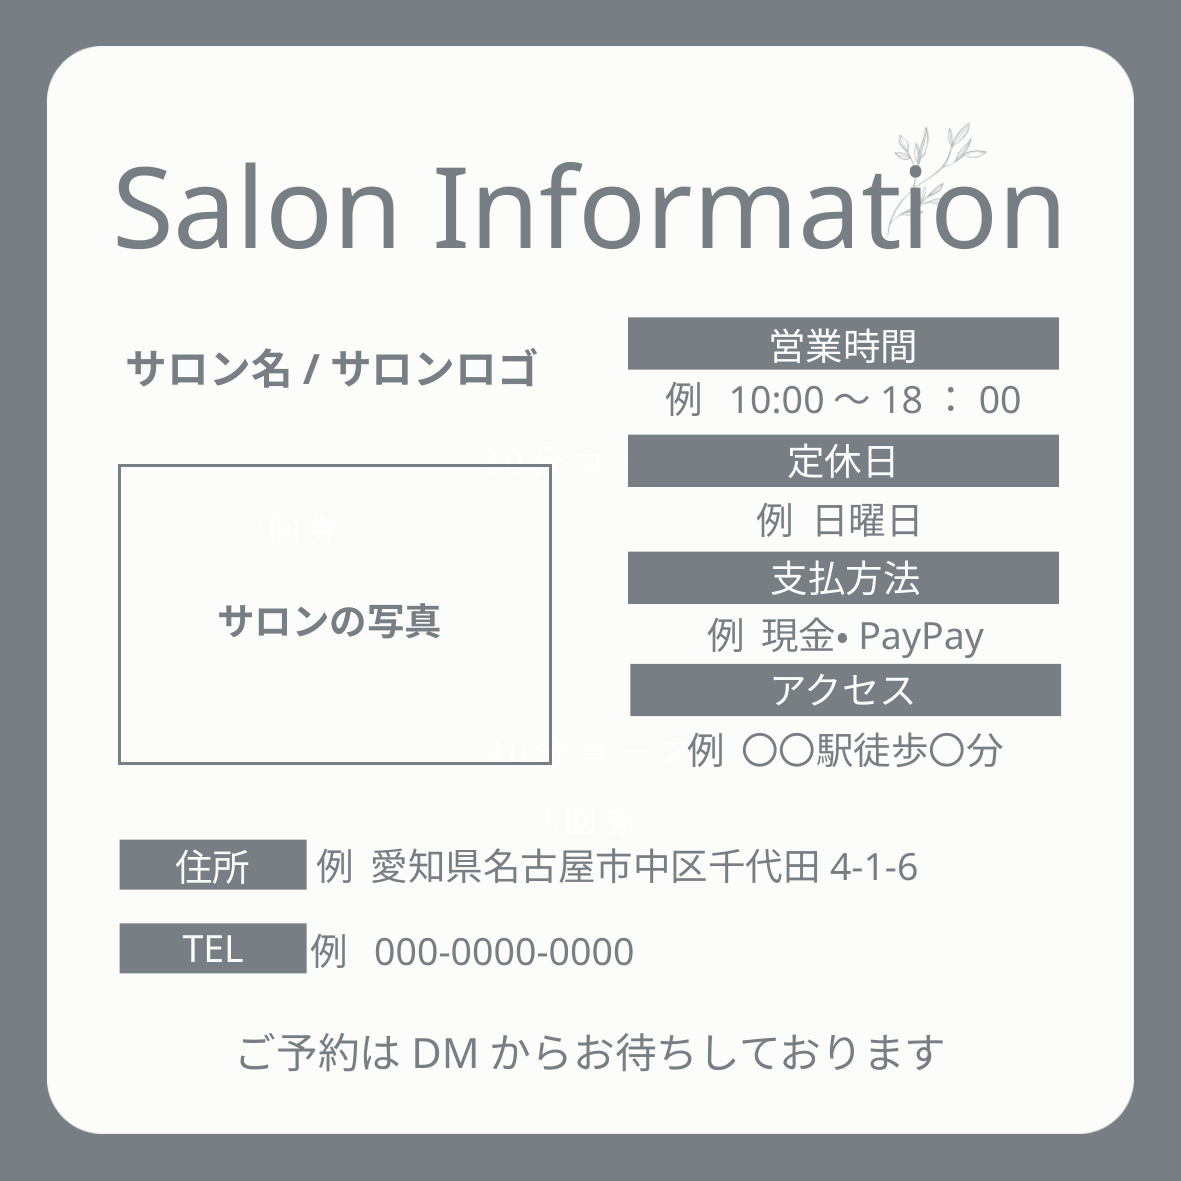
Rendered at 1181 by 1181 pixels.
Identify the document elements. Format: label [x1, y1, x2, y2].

picture [0, 0, 1181, 1181]
text_box [119, 834, 929, 983]
